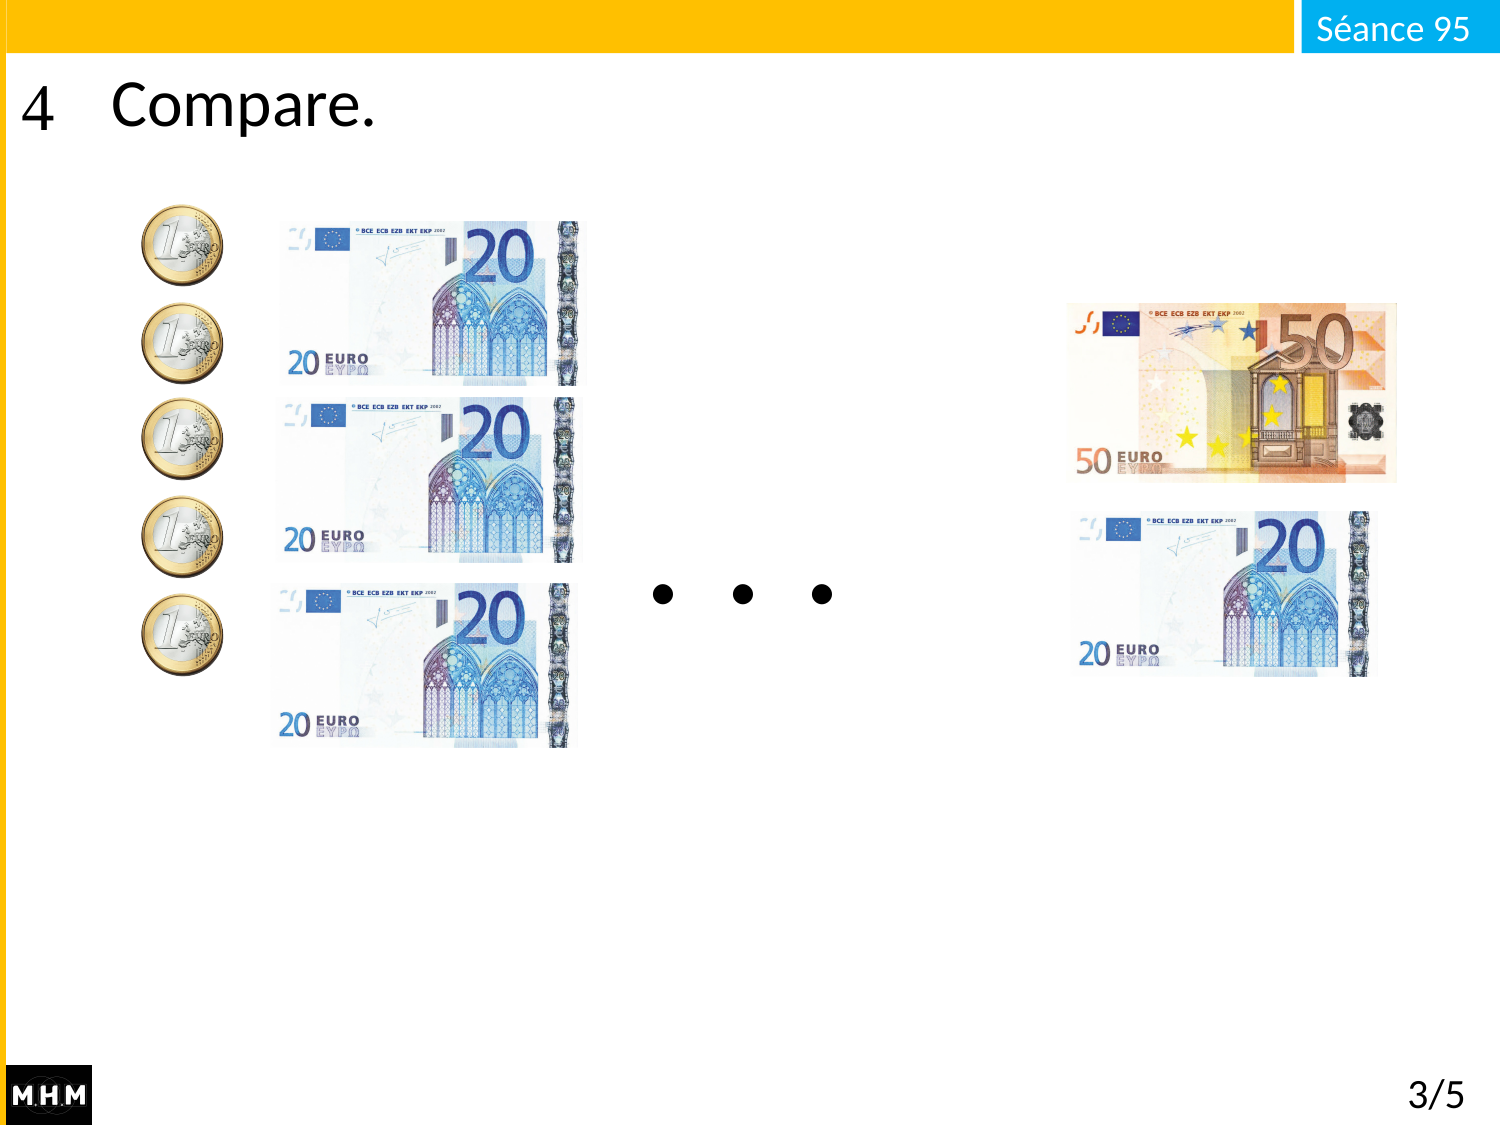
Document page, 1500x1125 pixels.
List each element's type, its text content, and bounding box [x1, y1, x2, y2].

text_box . . . [424, 429, 1101, 645]
picture [140, 302, 224, 385]
picture [275, 397, 583, 563]
picture [279, 221, 587, 386]
picture [1066, 303, 1397, 483]
picture [140, 495, 224, 579]
picture [270, 583, 578, 749]
list 3/5 [1373, 1064, 1500, 1125]
picture [1070, 511, 1378, 677]
picture [6, 1065, 92, 1125]
picture [140, 593, 224, 677]
picture [140, 397, 224, 481]
title Compare. [96, 60, 1391, 149]
picture [140, 204, 224, 287]
